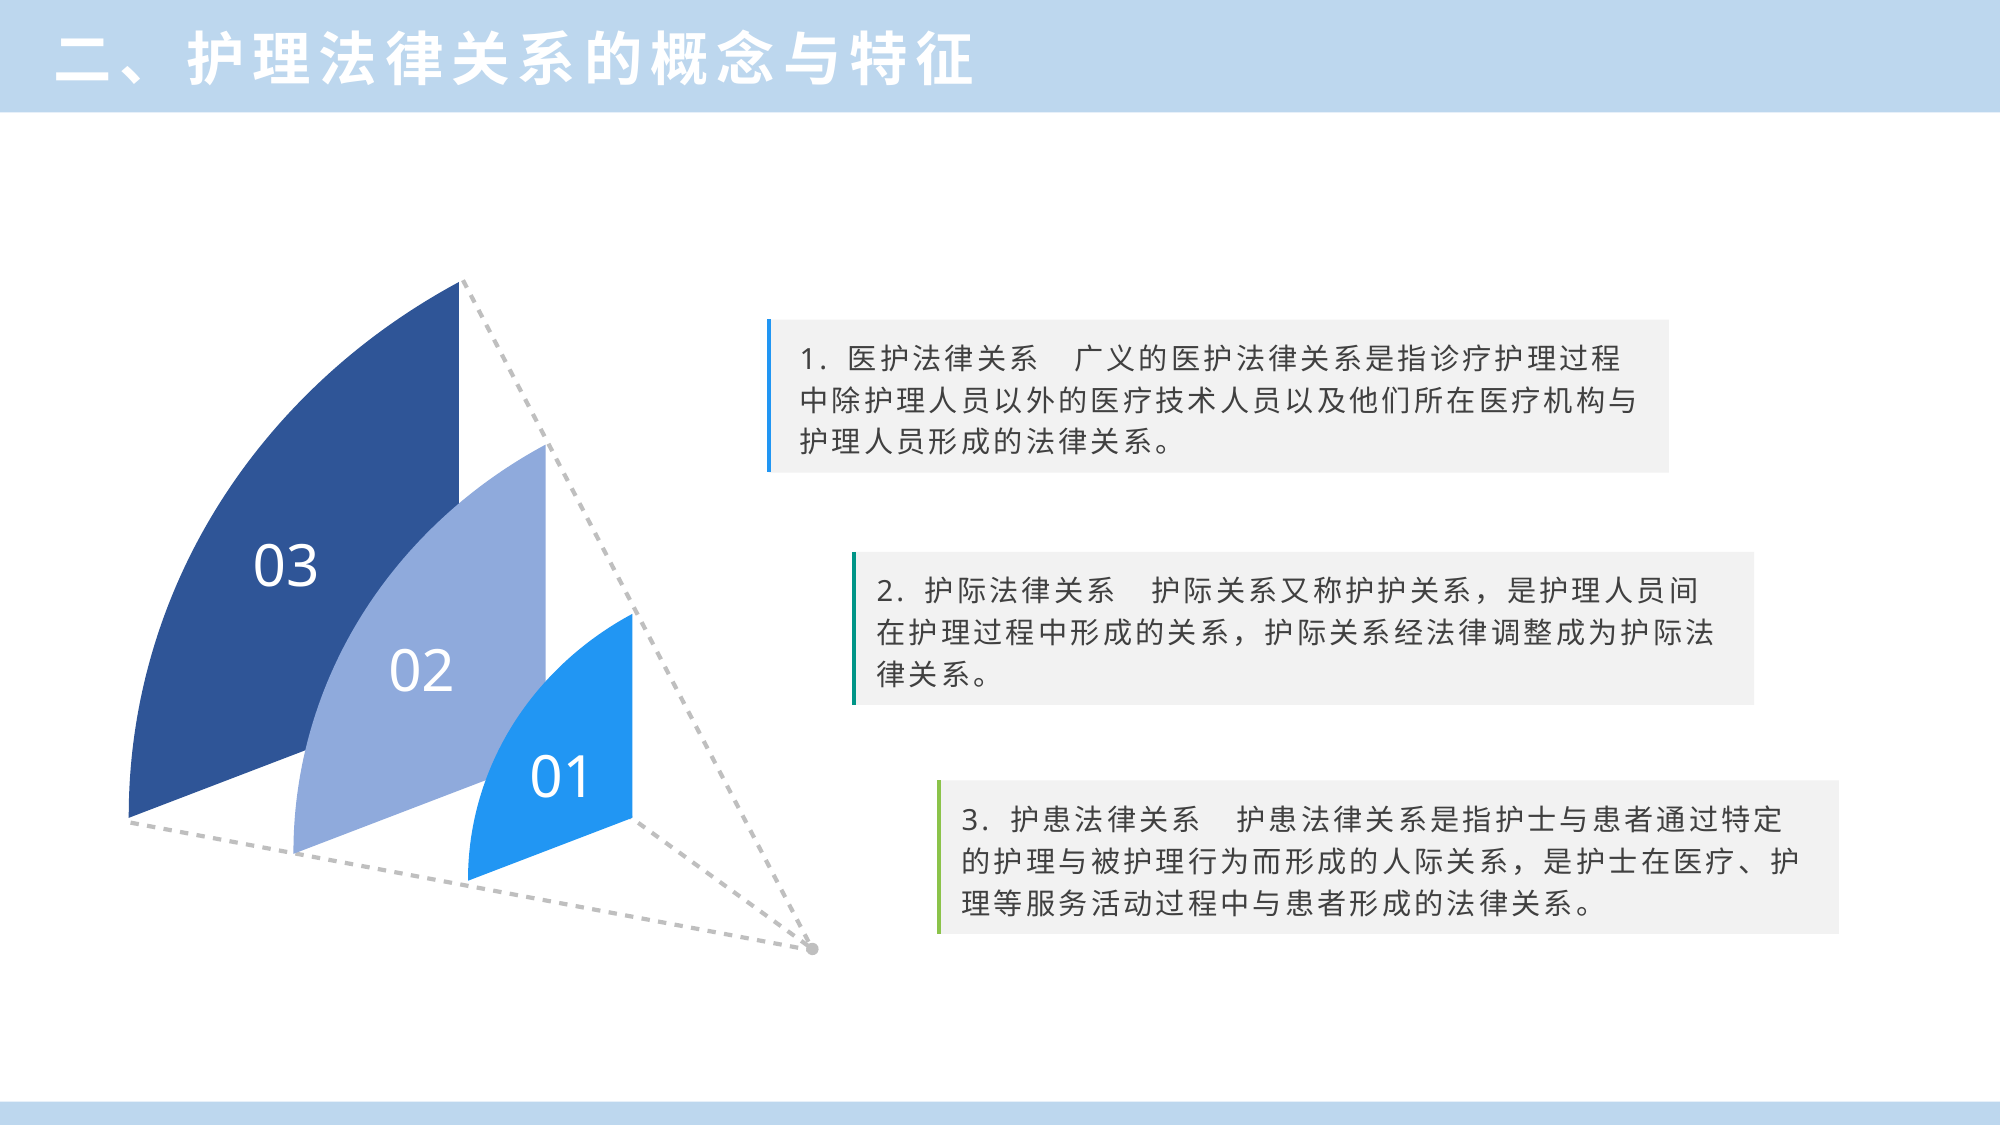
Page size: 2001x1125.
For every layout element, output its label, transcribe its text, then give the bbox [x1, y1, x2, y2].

text_box [814, 319, 1670, 474]
text_box 1. 医护法律关系 广义的医护法律关系是指诊疗护理过程中除护理人员以外的医疗技术人员以及他们所在医疗机构与护理人员形成的法律关系。 [814, 327, 1668, 464]
text_box 2. 护际法律关系 护际关系又称护护关系，是护理人员间在护理过程中形成的关系，护际关系经法律调整成为护际法律关系。 [861, 560, 1744, 697]
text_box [127, 280, 814, 951]
text_box [853, 551, 1755, 706]
text_box 3. 护患法律关系 护患法律关系是指护士与患者通过特定的护理与被护理行为而形成的人际关系，是护士在医疗、护理等服务活动过程中与患者形成的法律关系。 [946, 788, 1830, 926]
text_box [938, 779, 1840, 935]
text_box 二、护理法律关系的概念与特征 [41, 16, 987, 98]
